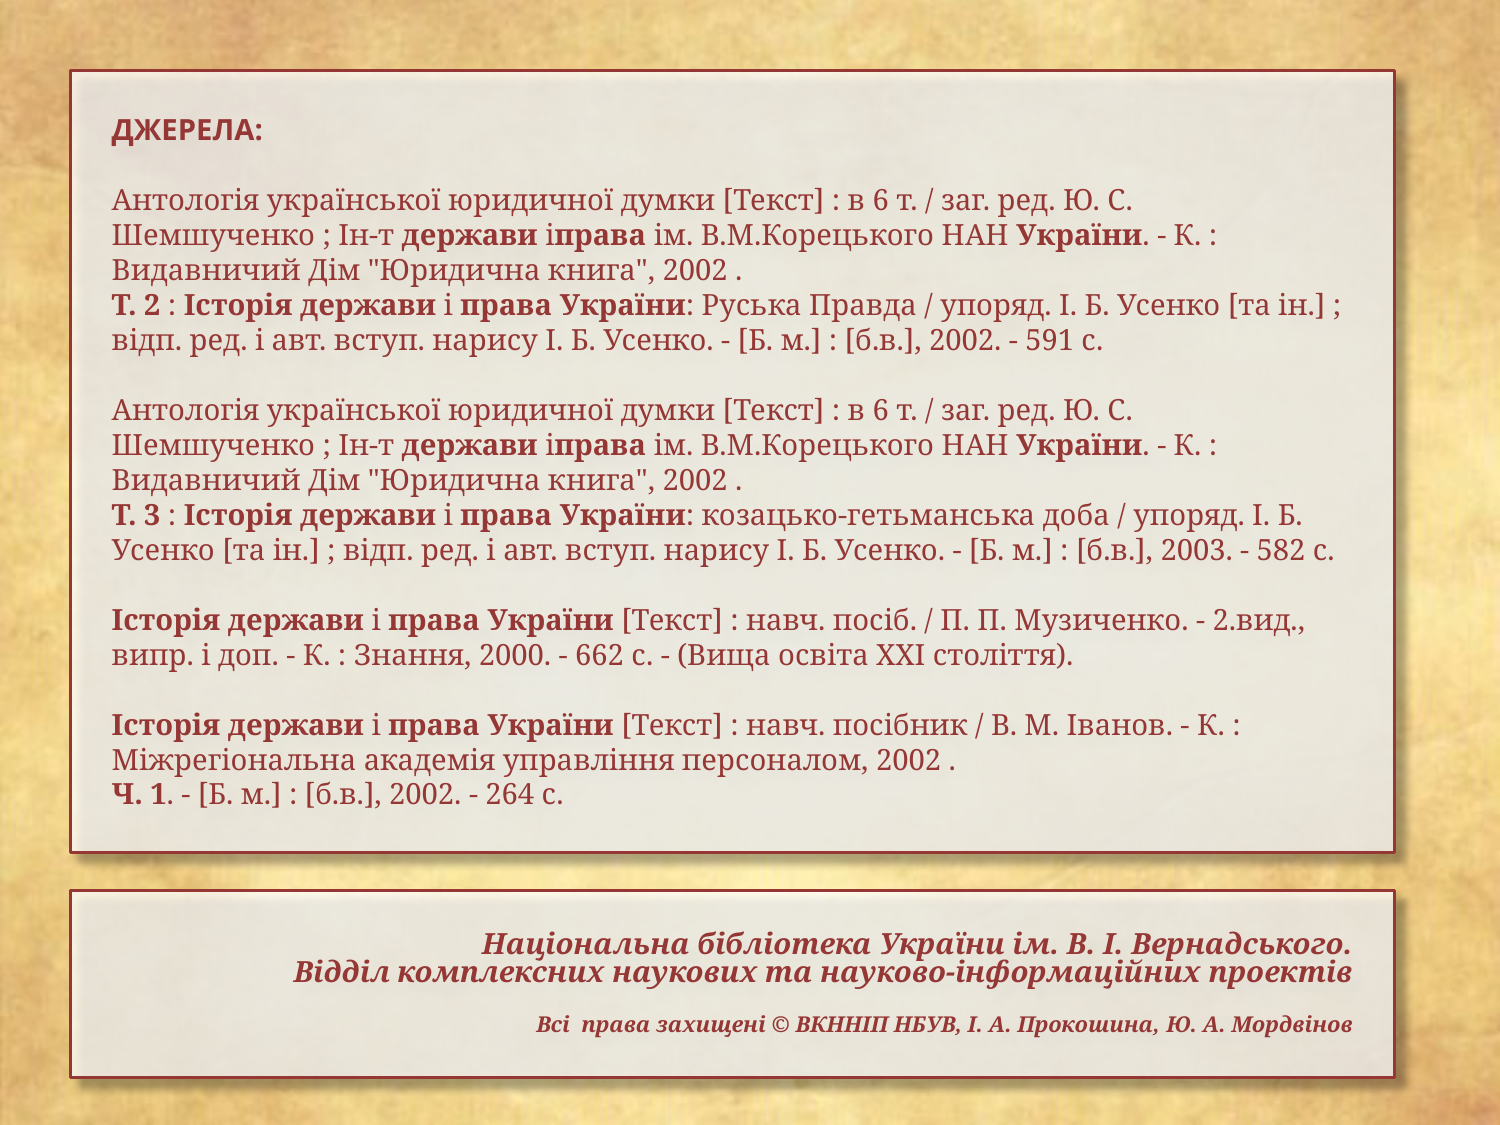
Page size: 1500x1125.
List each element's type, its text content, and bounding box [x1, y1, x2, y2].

text_box Національна бібліотека України ім. В. І. Вернадського. Відділ комплексних наукових та науково-інформаційних проектів Всі права захищені © ВКННІП НБУВ, І. А. Прокошина, Ю. А. Мордвінов [70, 890, 1395, 1078]
text_box Вс 31791 [0, 0, 1500, 1125]
text_box ДЖЕРЕЛА: Антологія української юридичної думки [Текст] : в 6 т. / заг. ред. Ю. С. Шемшученко ; Ін-т держави іправа ім. В.М.Корецького НАН України. - К. : Видавничий Дім "Юридична книга", 2002 . Т. 2 : Історія держави і права України: Руська Правда / упоряд. І. Б. Усенко [та ін.] ; відп. ред. і авт. вступ. нарису І. Б. Усенко. - [Б. м.] : [б.в.], 2002. - 591 с. Антологія української юридичної думки [Текст] : в 6 т. / заг. ред. Ю. С. Шемшученко ; Ін-т держави іправа ім. В.М.Корецького НАН України. - К. : Видавничий Дім "Юридична книга", 2002 . Т. 3 : Історія держави і права України: козацько-гетьманська доба / упоряд. І. Б. Усенко [та ін.] ; відп. ред. і авт. вступ. нарису І. Б. Усенко. - [Б. м.] : [б.в.], 2003. - 582 с. Історія держави і права України [Текст] : навч. посіб. / П. П. Музиченко. - 2.вид., випр. і доп. - К. : Знання, 2000. - 662 с. - (Вища освіта ХХІ століття). Історія держави і права України [Текст] : навч. посібник / В. М. Іванов. - К. : Міжрегіональна академія управління персоналом, 2002 . Ч. 1. - [Б. м.] : [б.в.], 2002. - 264 с. [70, 70, 1395, 853]
